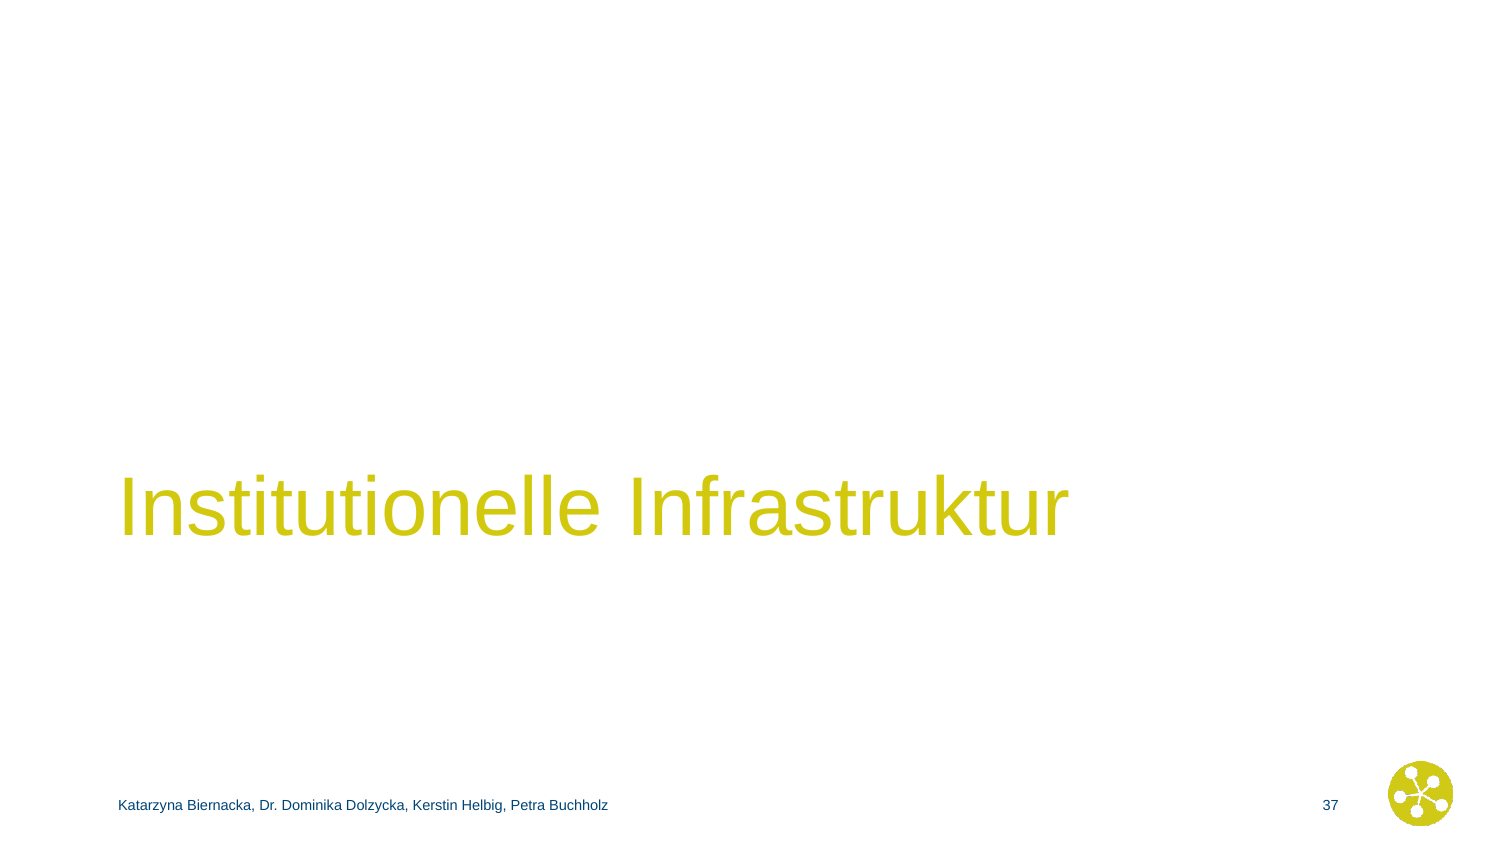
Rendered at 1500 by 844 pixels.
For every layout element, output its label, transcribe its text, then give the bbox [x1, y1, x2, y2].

slide_number 36 [1016, 782, 1354, 827]
footer Katarzyna Biernacka, Dr. Dominika Dolzycka, Kerstin Helbig, Petra Buchholz [103, 782, 742, 827]
picture [1388, 761, 1453, 826]
title Institutionelle Infrastruktur [102, 210, 1397, 562]
